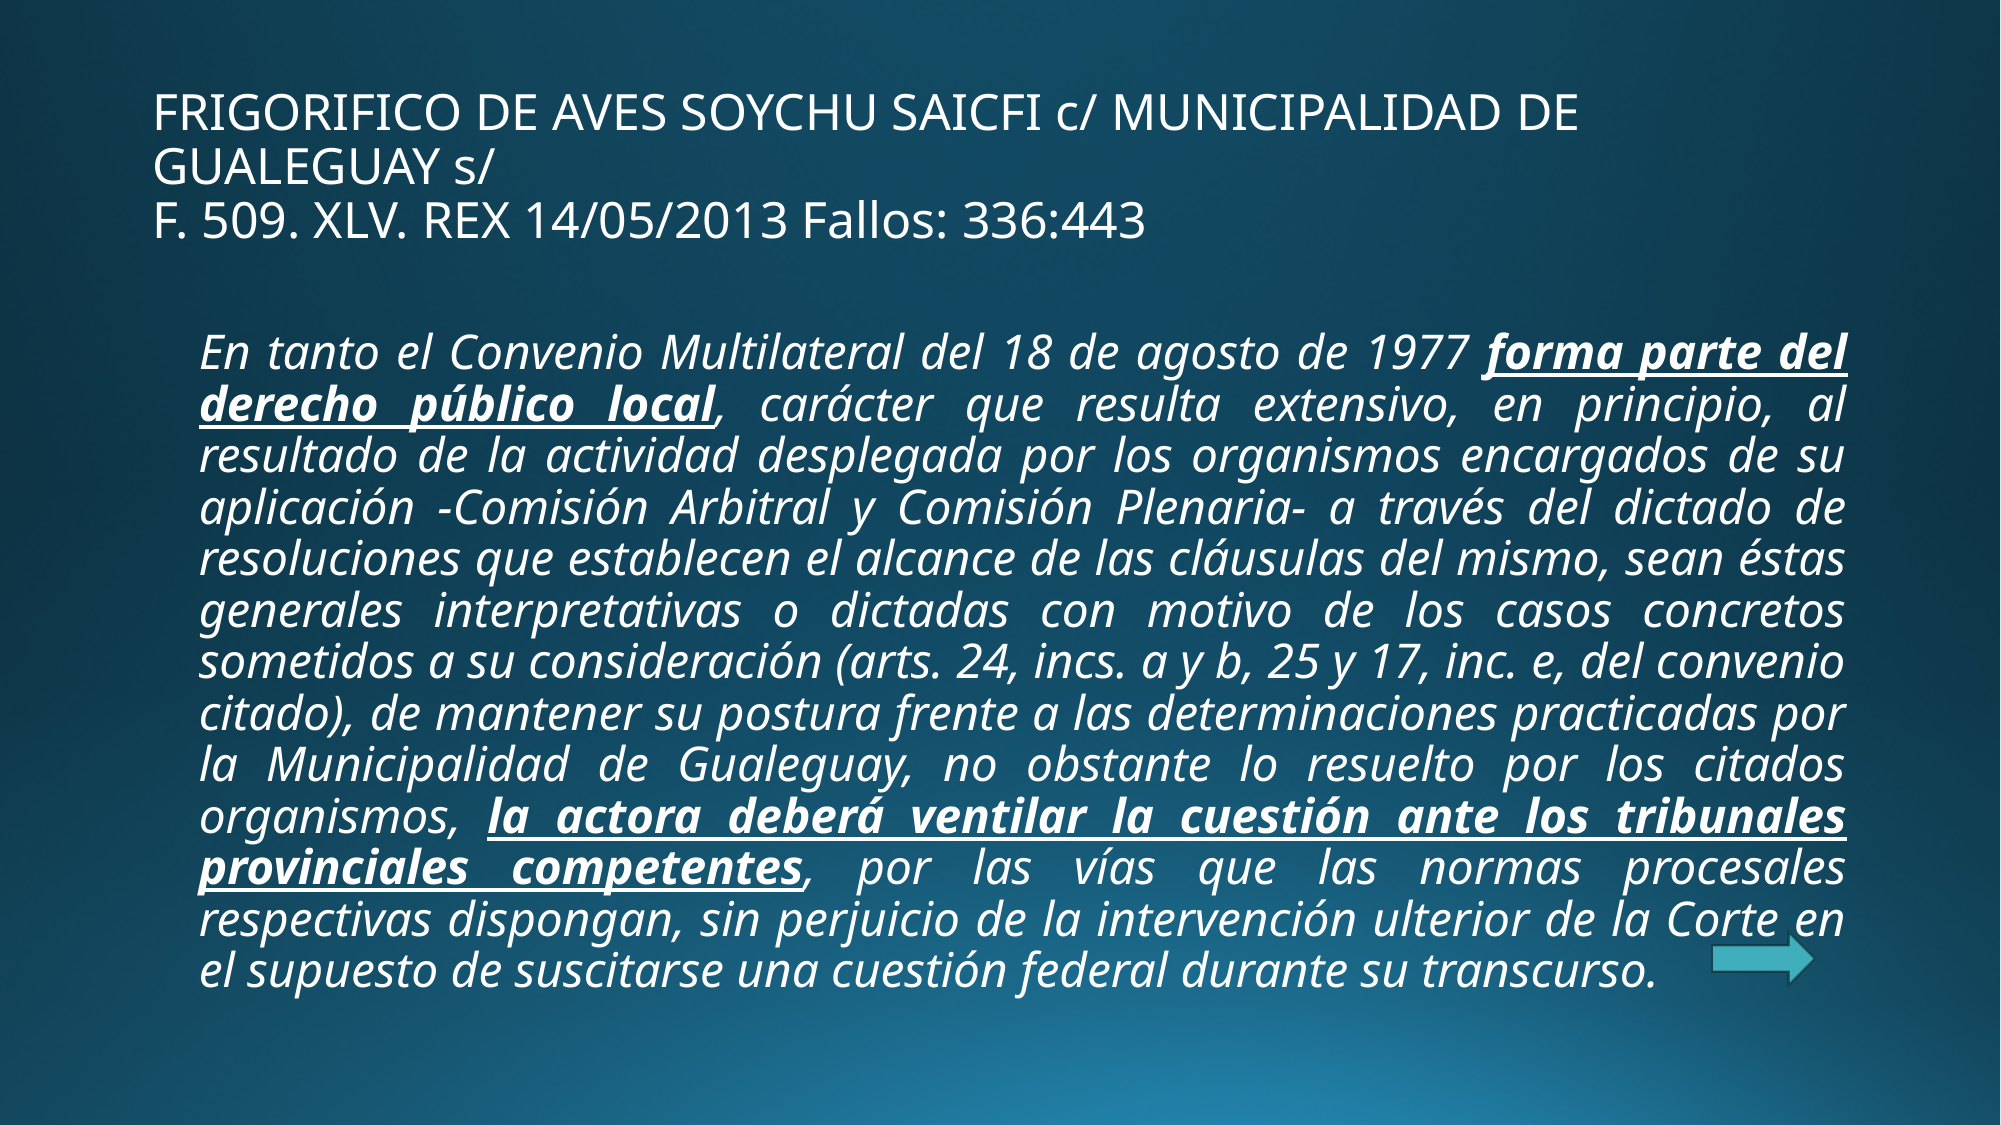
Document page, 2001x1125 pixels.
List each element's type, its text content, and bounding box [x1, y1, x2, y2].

list En tanto el Convenio Multilateral del 18 de agosto de 1977 forma parte del derecho público local, carácter que resulta extensivo, en principio, al resultado de la actividad desplegada por los organismos encargados de su aplicación -Comisión Arbitral y Comisión Plenaria- a través del dictado de resoluciones que establecen el alcance de las cláusulas del mismo, sean éstas generales interpretativas o dictadas con motivo de los casos concretos sometidos a su consideración (arts. 24, incs. a y b, 25 y 17, inc. e, del convenio citado), de mantener su postura frente a las determinaciones practicadas por la Municipalidad de Gualeguay, no obstante lo resuelto por los citados organismos, la actora deberá ventilar la cuestión ante los tribunales provinciales competentes, por las vías que las normas procesales respectivas dispongan, sin perjuicio de la intervención ulterior de la Corte en el supuesto de suscitarse una cuestión federal durante su transcurso. [183, 321, 1863, 1014]
picture [0, 0, 2001, 1125]
title FRIGORIFICO DE AVES SOYCHU SAICFI c/ MUNICIPALIDAD DE GUALEGUAY s/ F. 509. XLV. REX 14/05/2013 Fallos: 336:443 [137, 59, 1863, 278]
